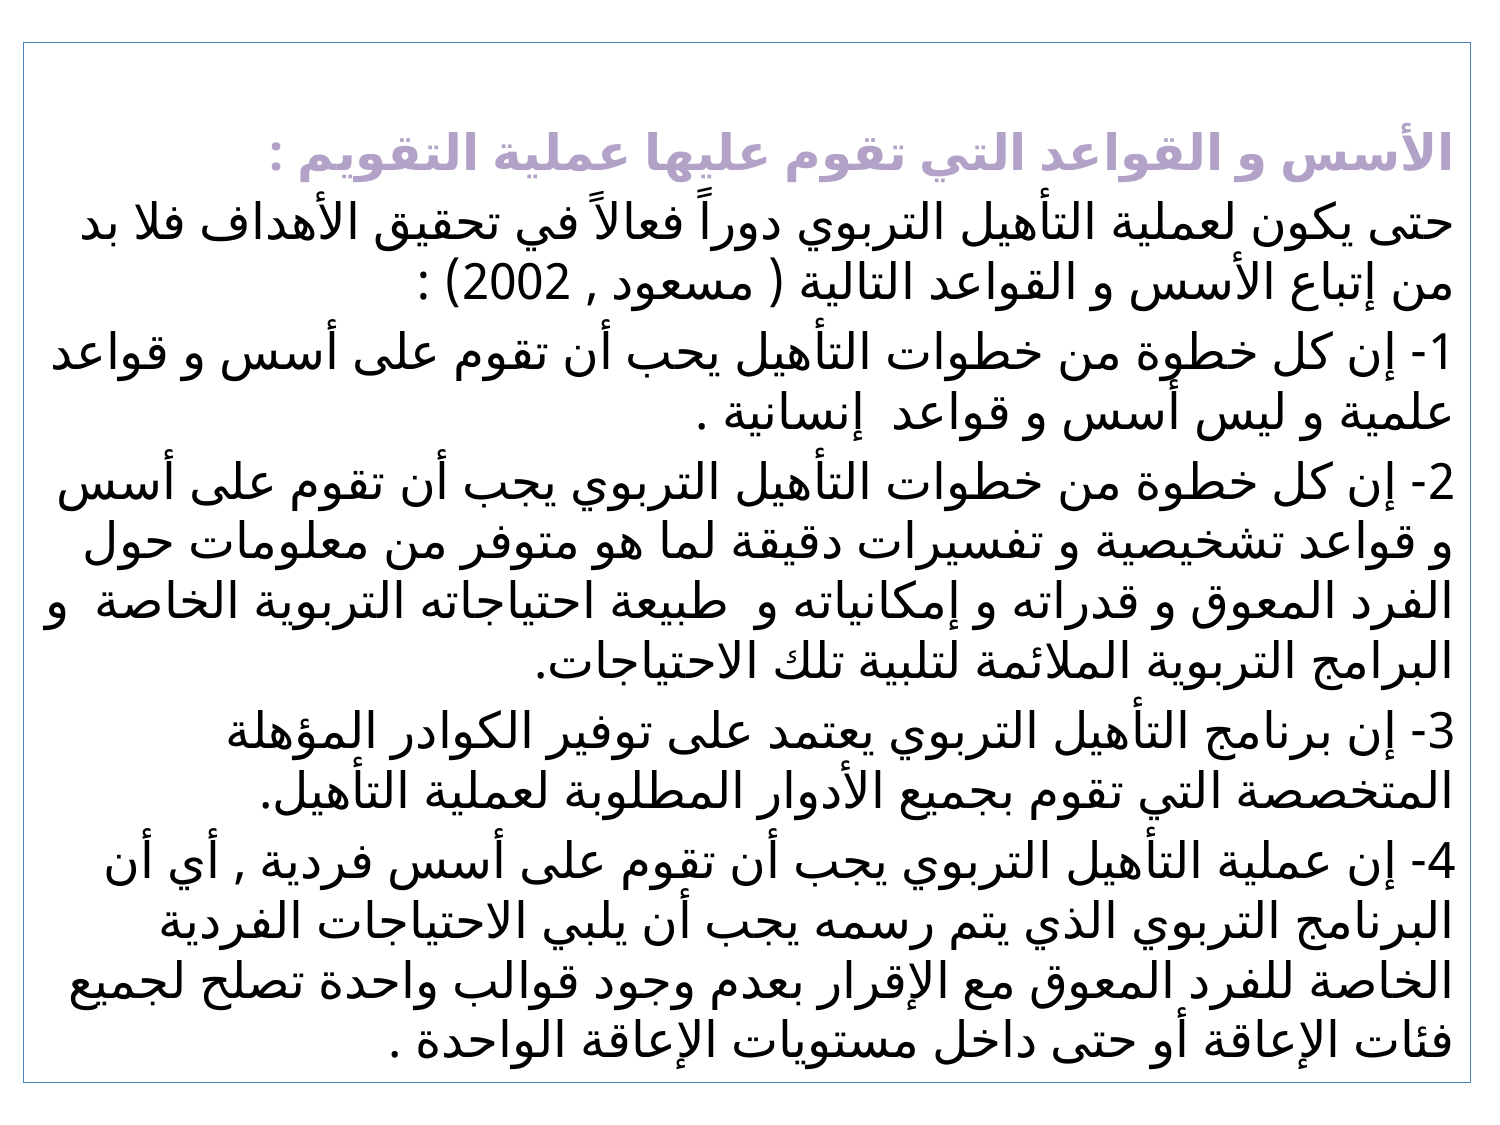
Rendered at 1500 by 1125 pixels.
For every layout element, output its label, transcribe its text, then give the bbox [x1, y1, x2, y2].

list الأسس و القواعد التي تقوم عليها عملية التقويم : حتى يكون لعملية التأهيل التربوي دوراً فعالاً في تحقيق الأهداف فلا بد من إتباع الأسس و القواعد التالية ( مسعود , 2002) : 1- إن كل خطوة من خطوات التأهيل يحب أن تقوم على أسس و قواعد علمية و ليس أسس و قواعد إنسانية . 2- إن كل خطوة من خطوات التأهيل التربوي يجب أن تقوم على أسس و قواعد تشخيصية و تفسيرات دقيقة لما هو متوفر من معلومات حول الفرد المعوق و قدراته و إمكانياته و طبيعة احتياجاته التربوية الخاصة و البرامج التربوية الملائمة لتلبية تلك الاحتياجات. 3- إن برنامج التأهيل التربوي يعتمد على توفير الكوادر المؤهلة المتخصصة التي تقوم بجميع الأدوار المطلوبة لعملية التأهيل. 4- إن عملية التأهيل التربوي يجب أن تقوم على أسس فردية , أي أن البرنامج التربوي الذي يتم رسمه يجب أن يلبي الاحتياجات الفردية الخاصة للفرد المعوق مع الإقرار بعدم وجود قوالب واحدة تصلح لجميع فئات الإعاقة أو حتى داخل مستويات الإعاقة الواحدة . [23, 42, 1471, 1083]
